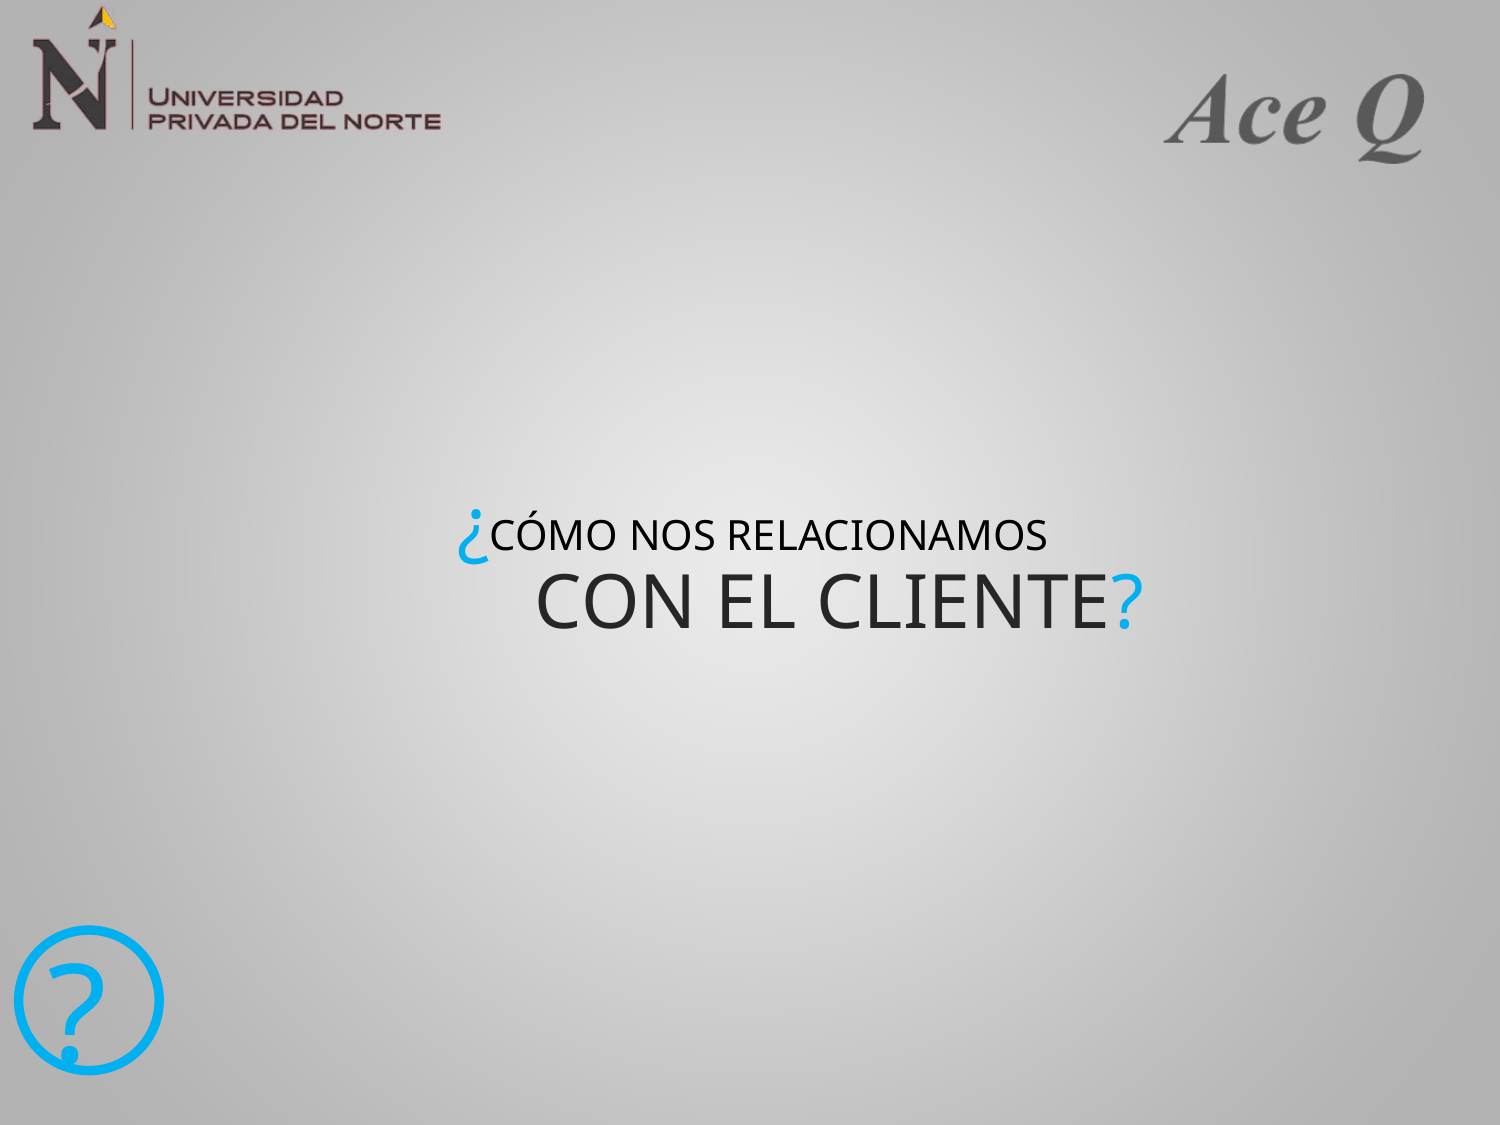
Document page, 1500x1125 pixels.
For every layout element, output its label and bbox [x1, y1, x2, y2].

picture [0, 0, 1500, 1125]
text_box [18, 923, 605, 1107]
